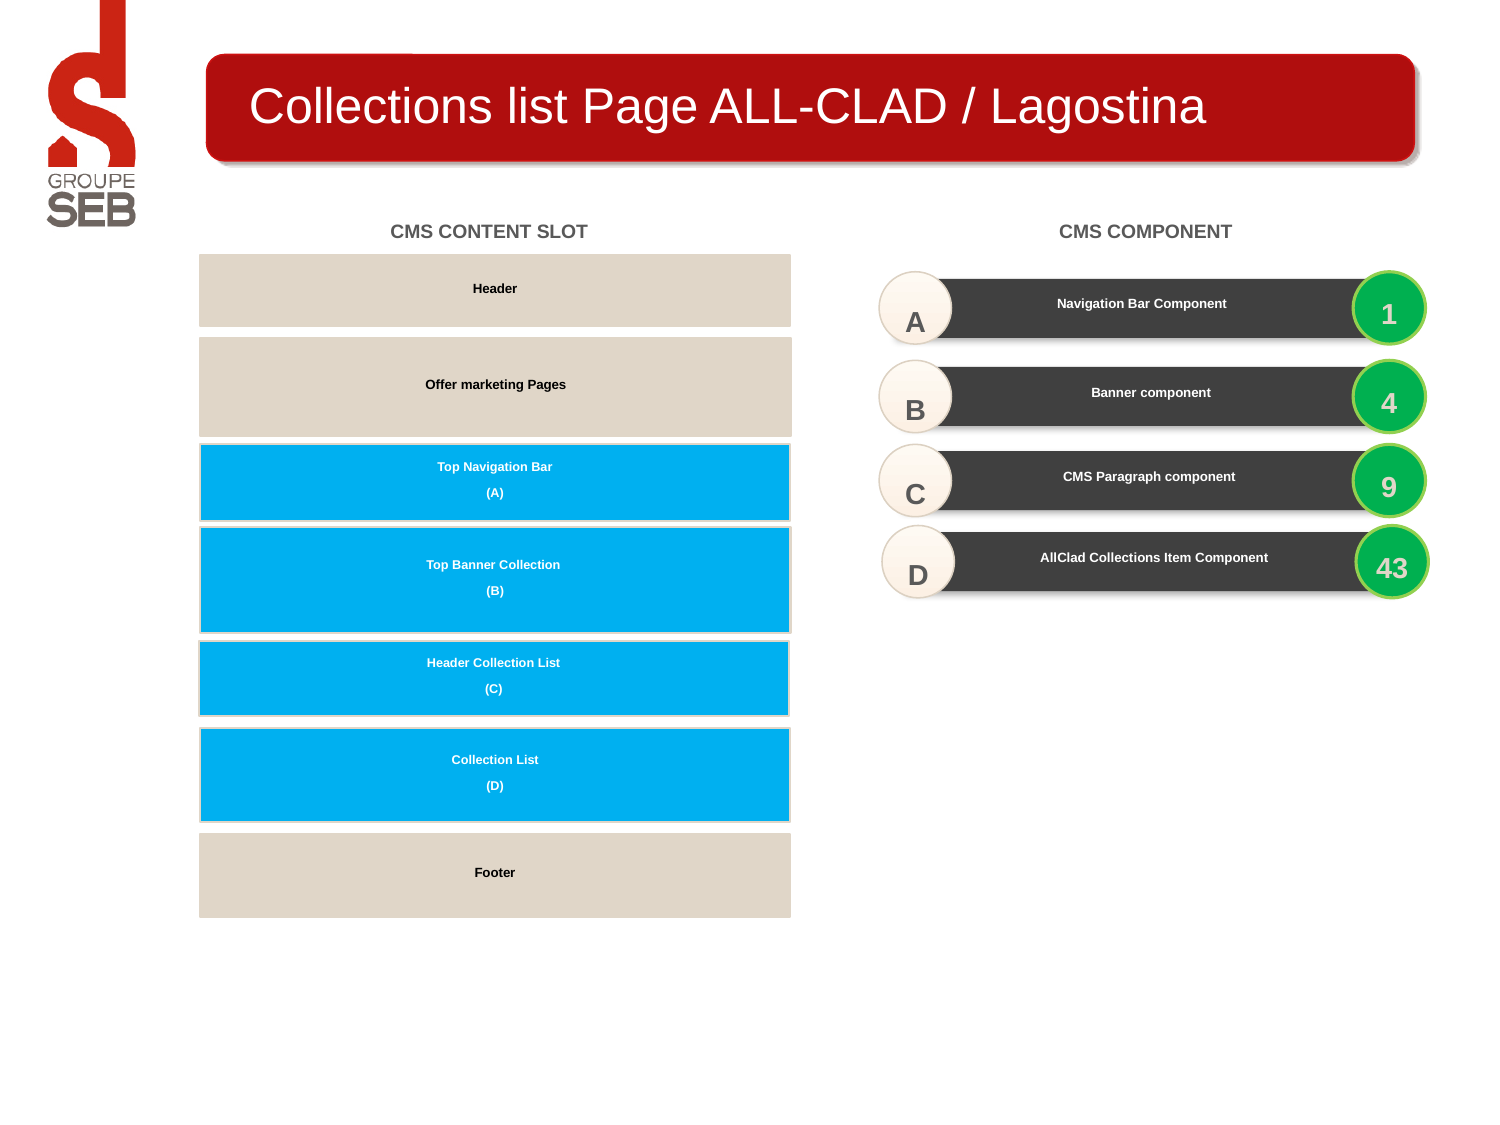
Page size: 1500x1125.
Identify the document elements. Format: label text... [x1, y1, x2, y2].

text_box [878, 271, 1426, 345]
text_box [881, 525, 1429, 599]
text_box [198, 442, 792, 523]
text_box Footer [198, 832, 792, 919]
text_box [198, 336, 793, 438]
title Collections list Page ALL-CLAD / Lagostina [234, 66, 1400, 160]
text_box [878, 444, 1426, 517]
text_box CMS Content Slot [211, 208, 767, 263]
text_box Header [198, 253, 792, 328]
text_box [196, 639, 791, 718]
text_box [878, 360, 1426, 433]
text_box CMS Component [974, 208, 1317, 263]
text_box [198, 726, 792, 824]
picture [0, 0, 182, 266]
text_box Top Banner Collection (B) [198, 525, 793, 635]
